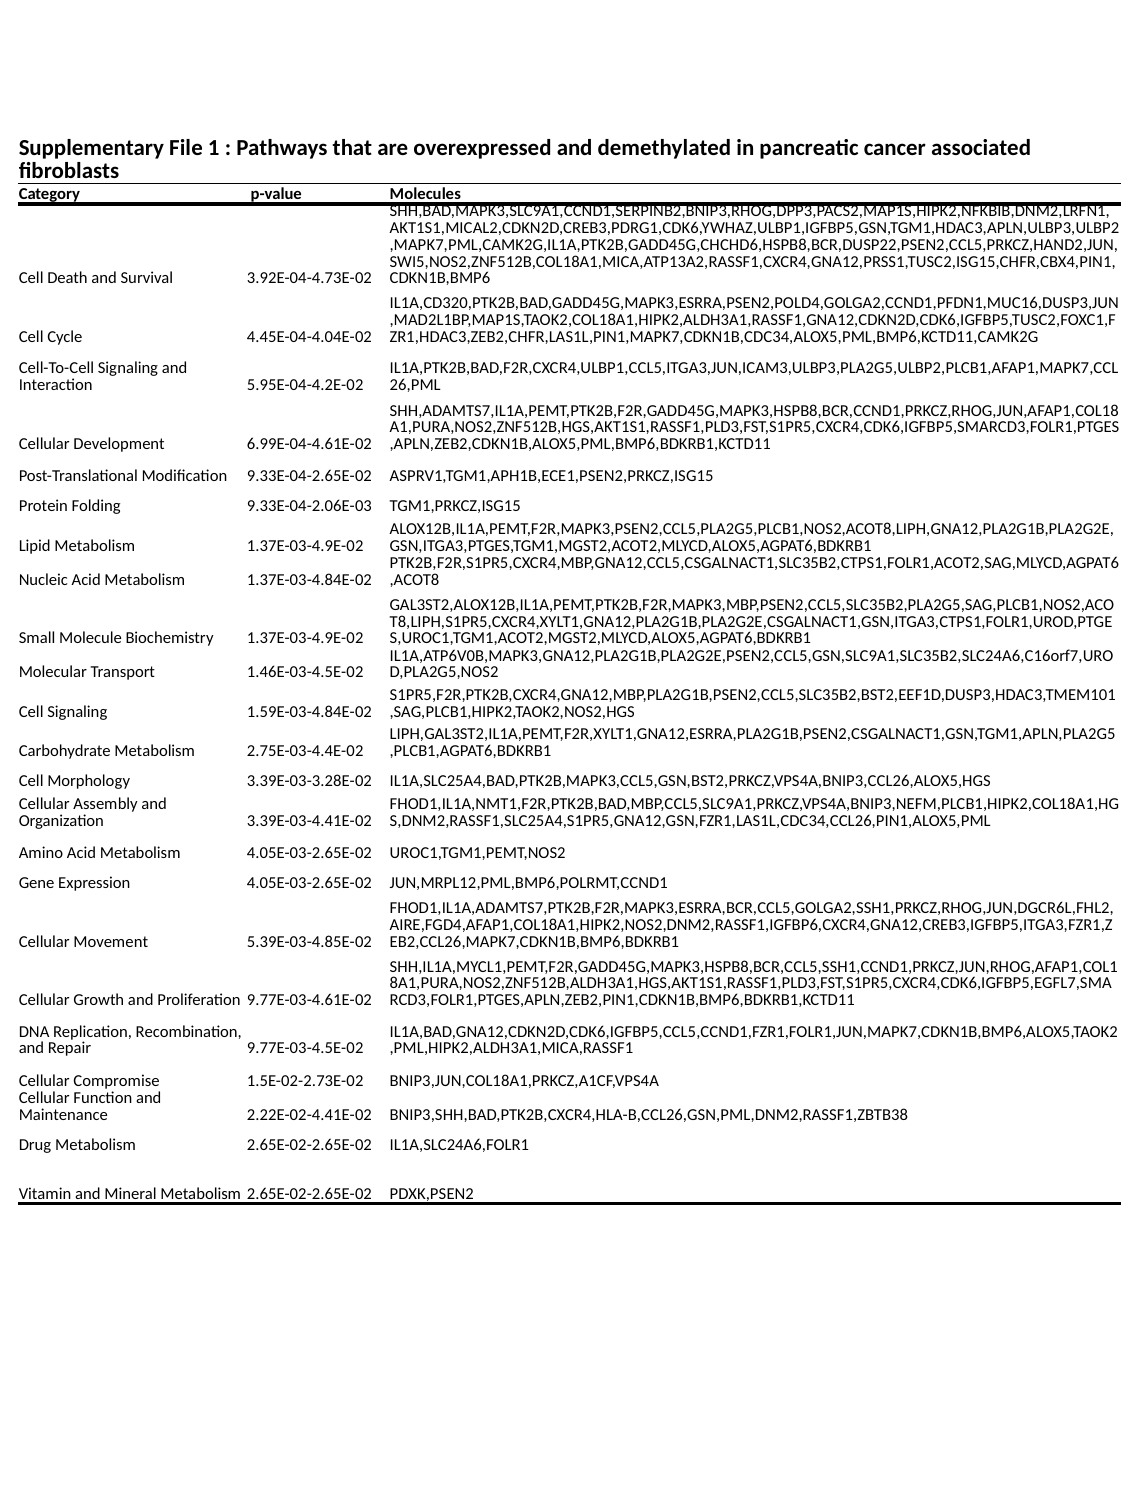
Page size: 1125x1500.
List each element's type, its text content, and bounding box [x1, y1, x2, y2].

table_cell Category [18, 184, 246, 202]
table_cell Post-Translational Modification [18, 454, 246, 486]
table_cell IL1A,SLC24A6,FOLR1 [389, 1124, 1121, 1155]
table_cell 6.99E-04-4.61E-02 [246, 395, 389, 454]
table_cell Molecules [389, 184, 1121, 202]
table_cell TGM1,PRKCZ,ISG15 [389, 486, 1121, 516]
table_cell 2.75E-03-4.4E-02 [246, 721, 389, 761]
table_cell BNIP3,JUN,COL18A1,PRKCZ,A1CF,VPS4A [389, 1058, 1121, 1090]
table_cell LIPH,GAL3ST2,IL1A,PEMT,F2R,XYLT1,GNA12,ESRRA,PLA2G1B,PSEN2,CSGALNACT1,GSN,TGM1,APLN,PLA2G5,PLCB1,AGPAT6,BDKRB1 [389, 721, 1121, 761]
table_cell SHH,IL1A,MYCL1,PEMT,F2R,GADD45G,MAPK3,HSPB8,BCR,CCL5,SSH1,CCND1,PRKCZ,JUN,RHOG,AFAP1,COL18A1,PURA,NOS2,ZNF512B,ALDH3A1,HGS,AKT1S1,RASSF1,PLD3,FST,S1PR5,CXCR4,CDK6,IGFBP5,EGFL7,SMARCD3,FOLR1,PTGES,APLN,ZEB2,PIN1,CDKN1B,BMP6,BDKRB1,KCTD11 [389, 951, 1121, 1010]
table_cell 2.65E-02-2.65E-02 [246, 1124, 389, 1155]
table_cell IL1A,BAD,GNA12,CDKN2D,CDK6,IGFBP5,CCL5,CCND1,FZR1,FOLR1,JUN,MAPK7,CDKN1B,BMP6,ALOX5,TAOK2,PML,HIPK2,ALDH3A1,MICA,RASSF1 [389, 1010, 1121, 1058]
table_cell IL1A,CD320,PTK2B,BAD,GADD45G,MAPK3,ESRRA,PSEN2,POLD4,GOLGA2,CCND1,PFDN1,MUC16,DUSP3,JUN,MAD2L1BP,MAP1S,TAOK2,COL18A1,HIPK2,ALDH3A1,RASSF1,GNA12,CDKN2D,CDK6,IGFBP5,TUSC2,FOXC1,FZR1,HDAC3,ZEB2,CHFR,LAS1L,PIN1,MAPK7,CDKN1B,CDC34,ALOX5,PML,BMP6,KCTD11,CAMK2G [389, 288, 1121, 347]
table_cell Gene Expression [18, 862, 246, 893]
table_cell FHOD1,IL1A,ADAMTS7,PTK2B,F2R,MAPK3,ESRRA,BCR,CCL5,GOLGA2,SSH1,PRKCZ,RHOG,JUN,DGCR6L,FHL2,AIRE,FGD4,AFAP1,COL18A1,HIPK2,NOS2,DNM2,RASSF1,IGFBP6,CXCR4,GNA12,CREB3,IGFBP5,ITGA3,FZR1,ZEB2,CCL26,MAPK7,CDKN1B,BMP6,BDKRB1 [389, 893, 1121, 951]
table_cell JUN,MRPL12,PML,BMP6,POLRMT,CCND1 [389, 862, 1121, 893]
table_cell Cellular Function and Maintenance [18, 1090, 246, 1124]
table_cell DNA Replication, Recombination, and Repair [18, 1010, 246, 1058]
table_cell 5.95E-04-4.2E-02 [246, 347, 389, 395]
table_cell 9.33E-04-2.06E-03 [246, 486, 389, 516]
table_cell 2.65E-02-2.65E-02 [246, 1155, 389, 1202]
table_cell Cell Morphology [18, 761, 246, 791]
table_cell 1.5E-02-2.73E-02 [246, 1058, 389, 1090]
table_cell Cellular Development [18, 395, 246, 454]
table_cell FHOD1,IL1A,NMT1,F2R,PTK2B,BAD,MBP,CCL5,SLC9A1,PRKCZ,VPS4A,BNIP3,NEFM,PLCB1,HIPK2,COL18A1,HGS,DNM2,RASSF1,SLC25A4,S1PR5,GNA12,GSN,FZR1,LAS1L,CDC34,CCL26,PIN1,ALOX5,PML [389, 791, 1121, 830]
table_cell Cellular Movement [18, 893, 246, 951]
table_cell 9.77E-03-4.61E-02 [246, 951, 389, 1010]
table_cell SHH,BAD,MAPK3,SLC9A1,CCND1,SERPINB2,BNIP3,RHOG,DPP3,PACS2,MAP1S,HIPK2,NFKBIB,DNM2,LRFN1,AKT1S1,MICAL2,CDKN2D,CREB3,PDRG1,CDK6,YWHAZ,ULBP1,IGFBP5,GSN,TGM1,HDAC3,APLN,ULBP3,ULBP2,MAPK7,PML,CAMK2G,IL1A,PTK2B,GADD45G,CHCHD6,HSPB8,BCR,DUSP22,PSEN2,CCL5,PRKCZ,HAND2,JUN,SWI5,NOS2,ZNF512B,COL18A1,MICA,ATP13A2,RASSF1,CXCR4,GNA12,PRSS1,TUSC2,ISG15,CHFR,CBX4,PIN1,CDKN1B,BMP6 [389, 206, 1121, 288]
table_cell BNIP3,SHH,BAD,PTK2B,CXCR4,HLA-B,CCL26,GSN,PML,DNM2,RASSF1,ZBTB38 [389, 1090, 1121, 1124]
table_cell 9.77E-03-4.5E-02 [246, 1010, 389, 1058]
table_cell ALOX12B,IL1A,PEMT,F2R,MAPK3,PSEN2,CCL5,PLA2G5,PLCB1,NOS2,ACOT8,LIPH,GNA12,PLA2G1B,PLA2G2E,GSN,ITGA3,PTGES,TGM1,MGST2,ACOT2,MLYCD,ALOX5,AGPAT6,BDKRB1 [389, 516, 1121, 555]
table_cell 4.05E-03-2.65E-02 [246, 862, 389, 893]
table_cell UROC1,TGM1,PEMT,NOS2 [389, 830, 1121, 862]
table_cell IL1A,PTK2B,BAD,F2R,CXCR4,ULBP1,CCL5,ITGA3,JUN,ICAM3,ULBP3,PLA2G5,ULBP2,PLCB1,AFAP1,MAPK7,CCL26,PML [389, 347, 1121, 395]
table_cell IL1A,SLC25A4,BAD,PTK2B,MAPK3,CCL5,GSN,BST2,PRKCZ,VPS4A,BNIP3,CCL26,ALOX5,HGS [389, 761, 1121, 791]
table_cell Cell-To-Cell Signaling and Interaction [18, 347, 246, 395]
table_cell ASPRV1,TGM1,APH1B,ECE1,PSEN2,PRKCZ,ISG15 [389, 454, 1121, 486]
table_cell Cell Cycle [18, 288, 246, 347]
table_cell PDXK,PSEN2 [389, 1155, 1121, 1202]
table_cell 5.39E-03-4.85E-02 [246, 893, 389, 951]
table_cell Cellular Compromise [18, 1058, 246, 1090]
table_cell Carbohydrate Metabolism [18, 721, 246, 761]
table_cell Vitamin and Mineral Metabolism [18, 1155, 246, 1202]
table_cell GAL3ST2,ALOX12B,IL1A,PEMT,PTK2B,F2R,MAPK3,MBP,PSEN2,CCL5,SLC35B2,PLA2G5,SAG,PLCB1,NOS2,ACOT8,LIPH,S1PR5,CXCR4,XYLT1,GNA12,PLA2G1B,PLA2G2E,CSGALNACT1,GSN,ITGA3,CTPS1,FOLR1,UROD,PTGES,UROC1,TGM1,ACOT2,MGST2,MLYCD,ALOX5,AGPAT6,BDKRB1 [389, 589, 1121, 648]
table_cell 1.37E-03-4.9E-02 [246, 589, 389, 648]
table_cell 1.37E-03-4.9E-02 [246, 516, 389, 555]
table_cell 2.22E-02-4.41E-02 [246, 1090, 389, 1124]
table_cell 9.33E-04-2.65E-02 [246, 454, 389, 486]
table_cell 4.05E-03-2.65E-02 [246, 830, 389, 862]
table_cell SHH,ADAMTS7,IL1A,PEMT,PTK2B,F2R,GADD45G,MAPK3,HSPB8,BCR,CCND1,PRKCZ,RHOG,JUN,AFAP1,COL18A1,PURA,NOS2,ZNF512B,HGS,AKT1S1,RASSF1,PLD3,FST,S1PR5,CXCR4,CDK6,IGFBP5,SMARCD3,FOLR1,PTGES,APLN,ZEB2,CDKN1B,ALOX5,PML,BMP6,BDKRB1,KCTD11 [389, 395, 1121, 454]
table_cell p-value [246, 184, 389, 202]
table_cell IL1A,ATP6V0B,MAPK3,GNA12,PLA2G1B,PLA2G2E,PSEN2,CCL5,GSN,SLC9A1,SLC35B2,SLC24A6,C16orf7,UROD,PLA2G5,NOS2 [389, 648, 1121, 682]
table_cell 3.39E-03-4.41E-02 [246, 791, 389, 830]
table_cell Cell Signaling [18, 682, 246, 721]
table_cell Molecular Transport [18, 648, 246, 682]
table_header Supplementary File 1 : Pathways that are overexpressed and demethylated in pancreatic cancer associated fibroblasts [18, 137, 1121, 183]
table_cell Cellular Assembly and Organization [18, 791, 246, 830]
table_cell Cellular Growth and Proliferation [18, 951, 246, 1010]
table_cell 3.92E-04-4.73E-02 [246, 206, 389, 288]
table_cell Drug Metabolism [18, 1124, 246, 1155]
table_cell Protein Folding [18, 486, 246, 516]
table_cell Small Molecule Biochemistry [18, 589, 246, 648]
table_cell Cell Death and Survival [18, 206, 246, 288]
table_cell 4.45E-04-4.04E-02 [246, 288, 389, 347]
table_cell 1.59E-03-4.84E-02 [246, 682, 389, 721]
table_cell Nucleic Acid Metabolism [18, 555, 246, 589]
table_cell 1.37E-03-4.84E-02 [246, 555, 389, 589]
table_cell Lipid Metabolism [18, 516, 246, 555]
table_cell 1.46E-03-4.5E-02 [246, 648, 389, 682]
table_cell S1PR5,F2R,PTK2B,CXCR4,GNA12,MBP,PLA2G1B,PSEN2,CCL5,SLC35B2,BST2,EEF1D,DUSP3,HDAC3,TMEM101,SAG,PLCB1,HIPK2,TAOK2,NOS2,HGS [389, 682, 1121, 721]
table_cell 3.39E-03-3.28E-02 [246, 761, 389, 791]
table_cell Amino Acid Metabolism [18, 830, 246, 862]
table_cell PTK2B,F2R,S1PR5,CXCR4,MBP,GNA12,CCL5,CSGALNACT1,SLC35B2,CTPS1,FOLR1,ACOT2,SAG,MLYCD,AGPAT6,ACOT8 [389, 555, 1121, 589]
